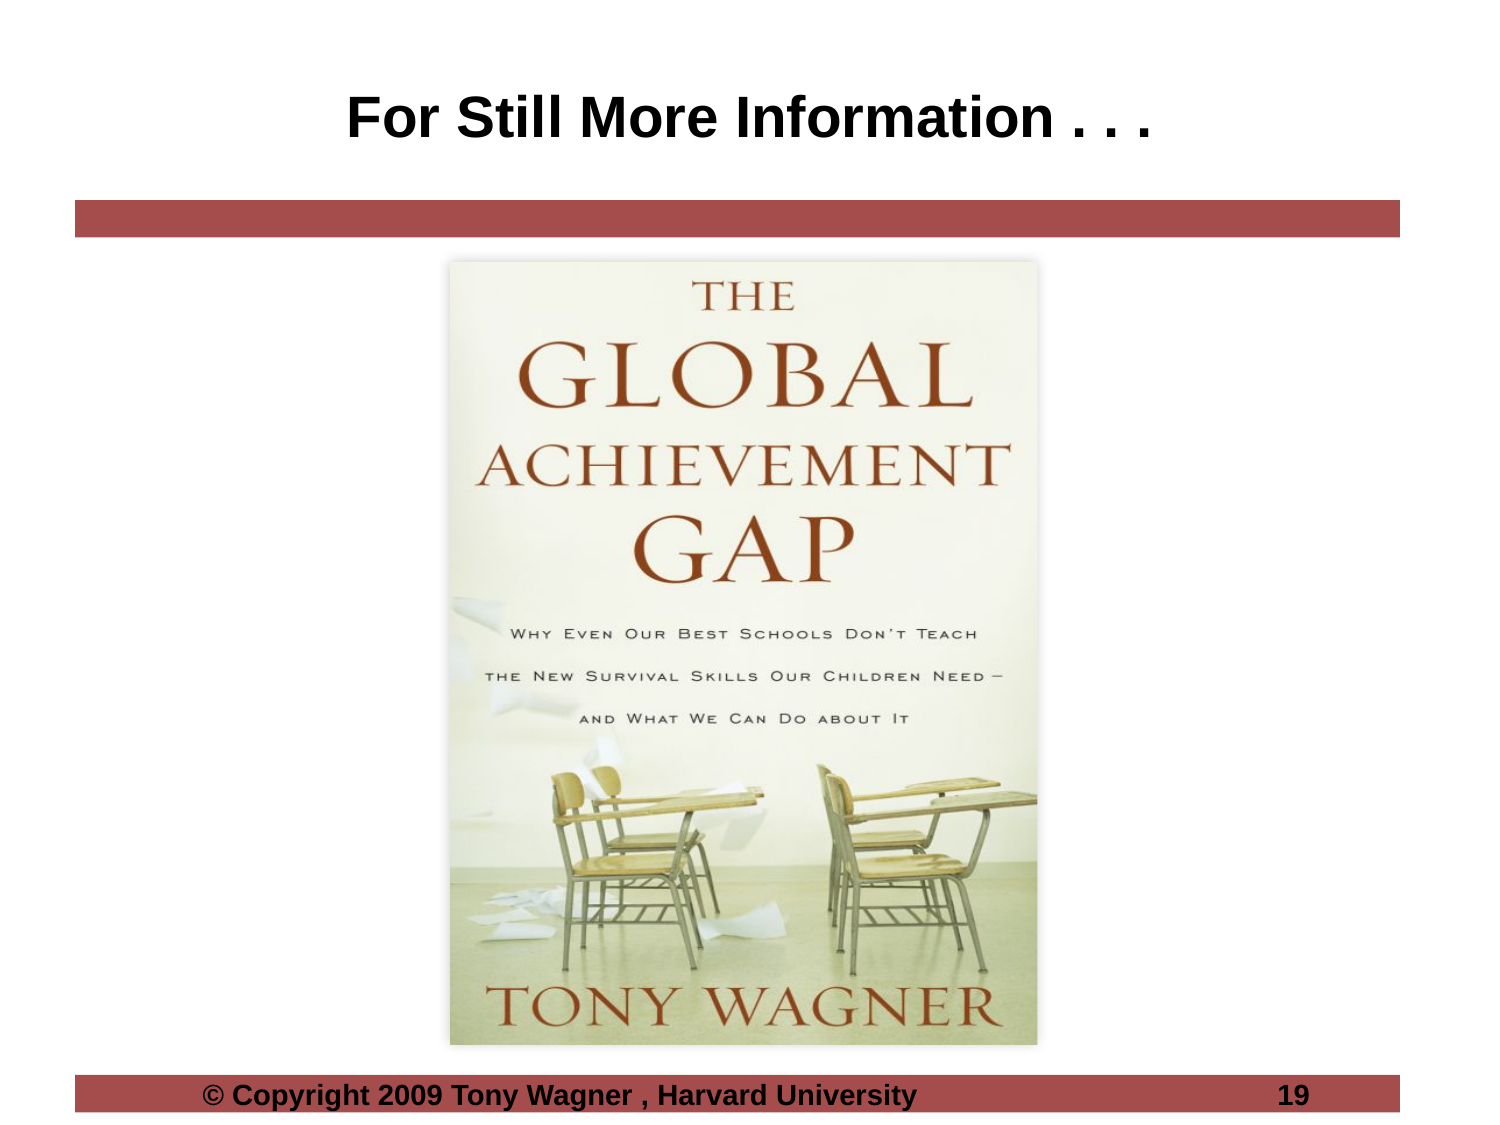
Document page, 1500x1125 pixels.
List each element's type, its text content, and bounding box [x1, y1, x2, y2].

picture [449, 262, 1038, 1046]
title For Still More Information . . . [161, 49, 1339, 188]
